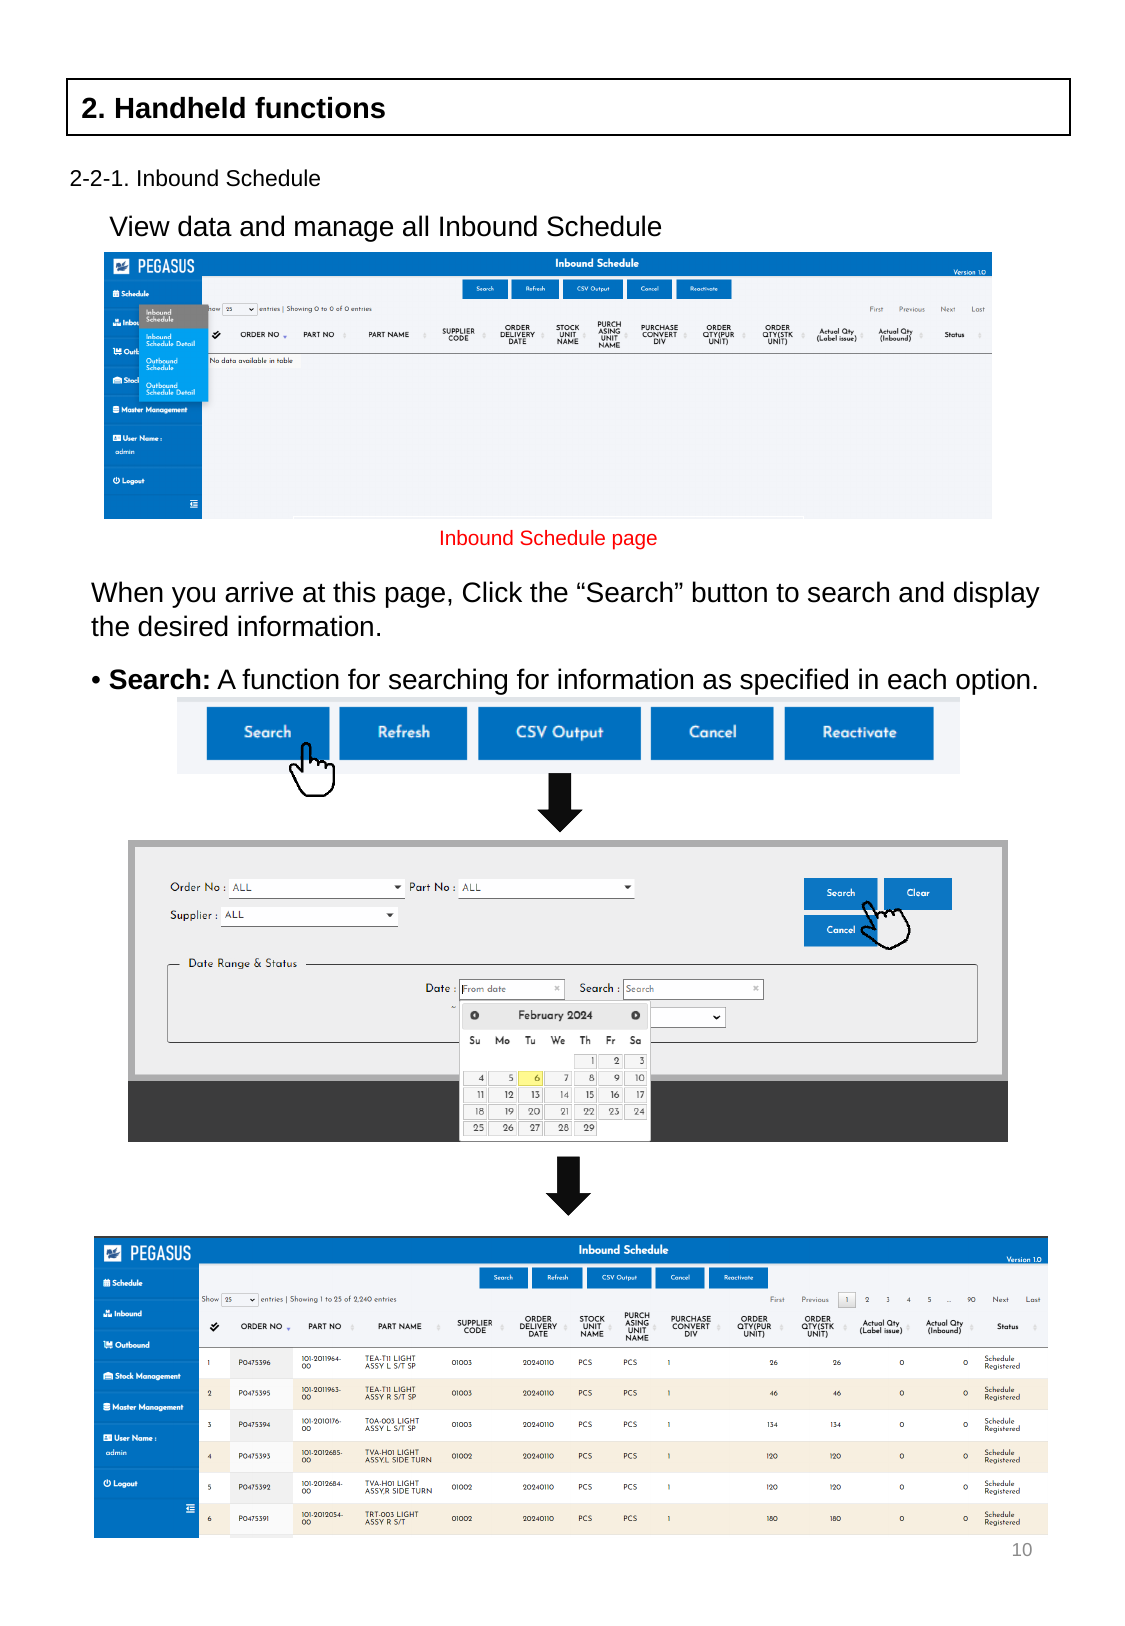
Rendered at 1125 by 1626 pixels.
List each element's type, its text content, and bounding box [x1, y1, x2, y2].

text_box 2-2-1. Inbound Schedule [54, 156, 744, 199]
text_box • Search: A function for searching for information as specified in each option. [76, 654, 1105, 703]
text_box View data and manage all Inbound Schedule [94, 201, 925, 250]
picture [177, 697, 960, 797]
text_box [535, 774, 585, 834]
text_box Inbound Schedule page [293, 519, 804, 557]
picture [94, 1236, 1048, 1538]
picture [104, 252, 992, 519]
text_box 2. Handheld functions [66, 78, 1071, 136]
text_box When you arrive at this page, Click the “Search” button to search and display the desired information. [76, 566, 1080, 650]
text_box [543, 1155, 593, 1217]
picture [128, 839, 1008, 1142]
slide_number 10 [794, 1538, 1048, 1593]
